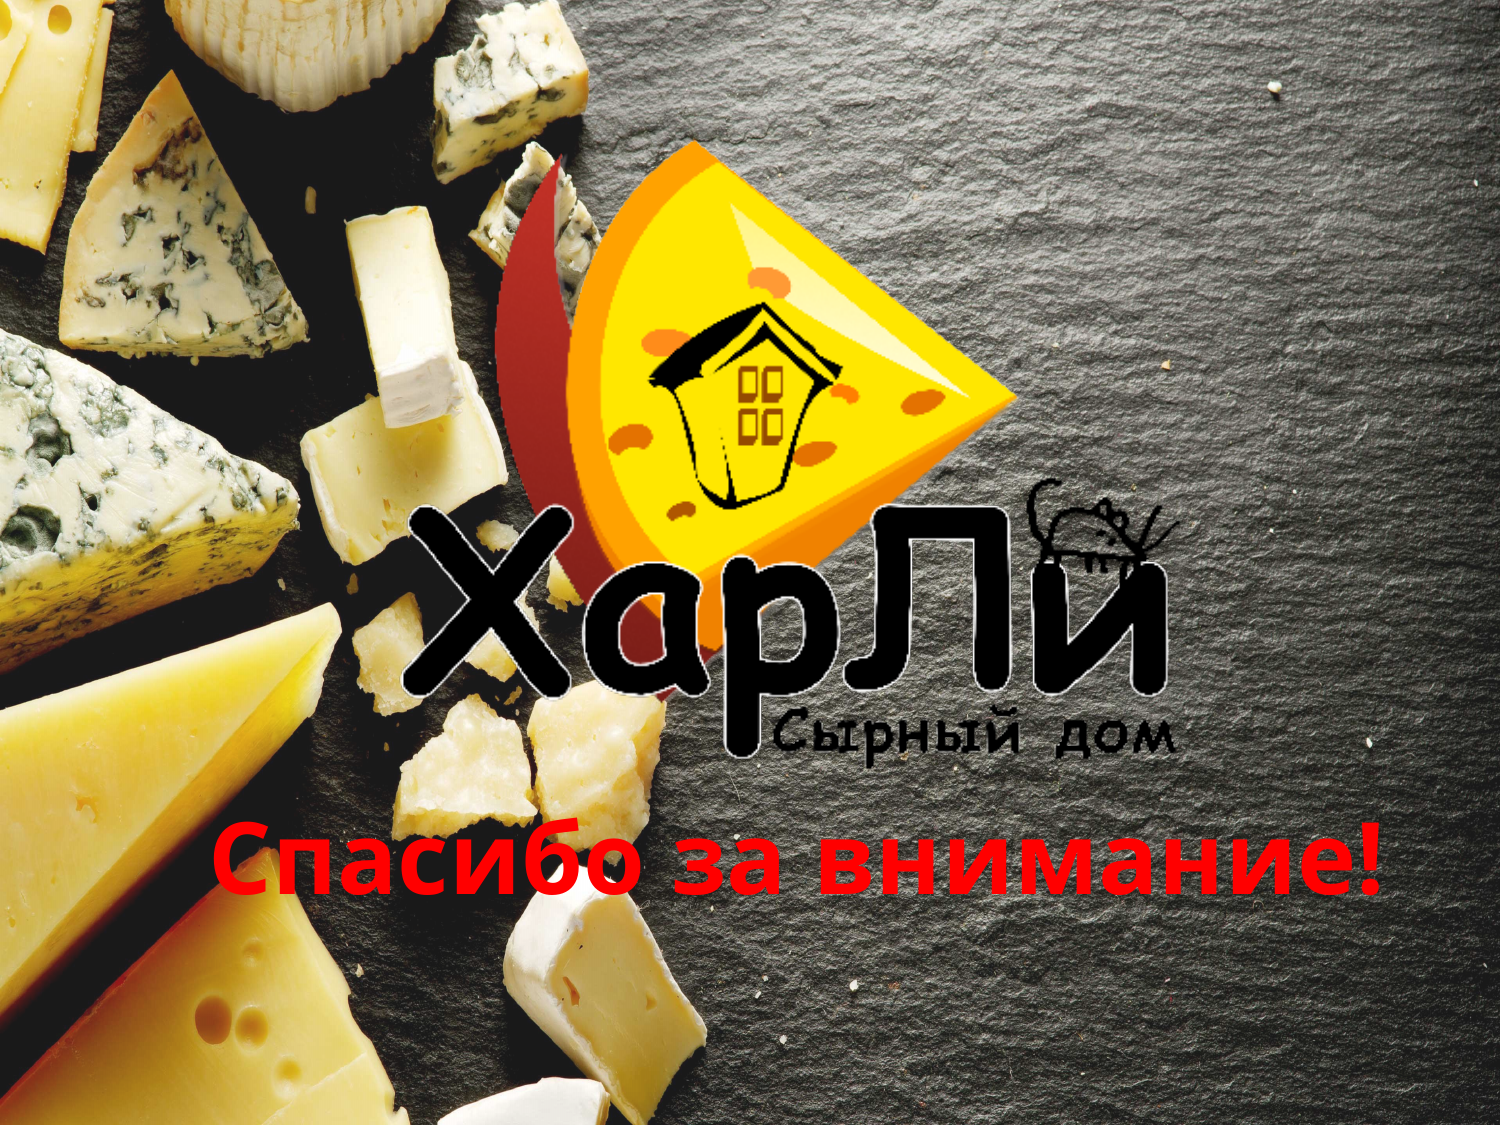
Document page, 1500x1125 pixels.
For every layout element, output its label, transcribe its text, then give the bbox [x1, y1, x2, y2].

text_box Спасибо за внимание! [159, 786, 1435, 922]
picture [371, 113, 1211, 803]
